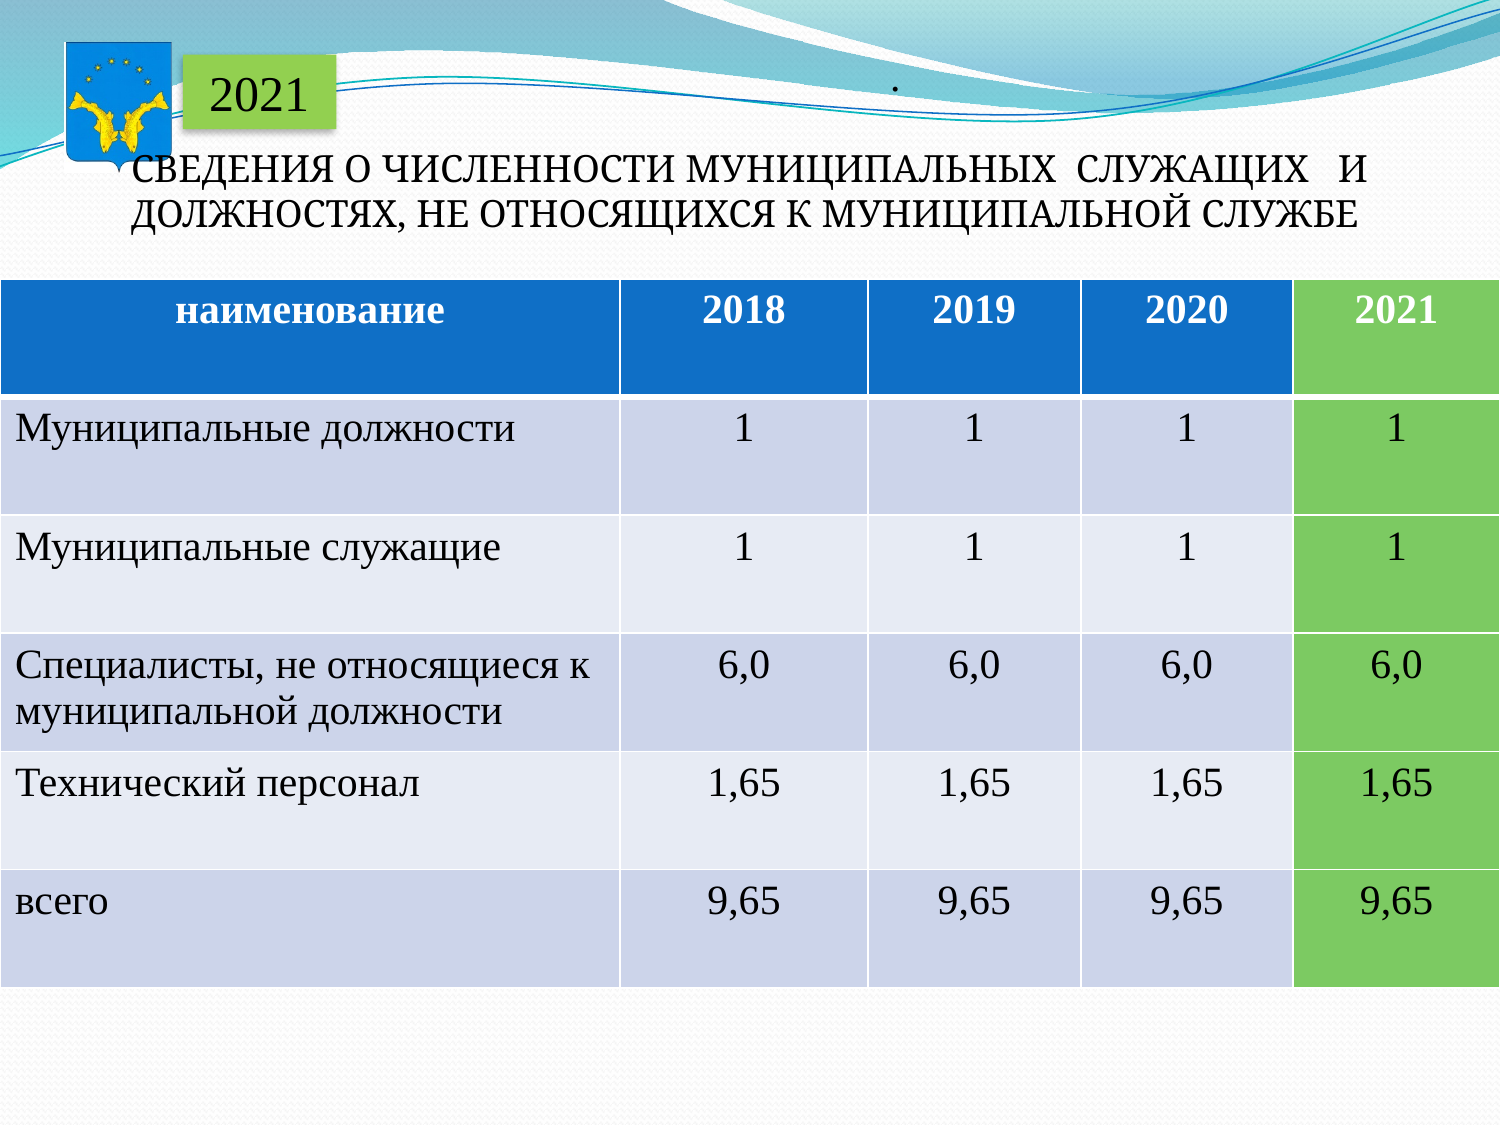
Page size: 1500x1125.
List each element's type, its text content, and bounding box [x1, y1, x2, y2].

table_header 2018 [621, 280, 867, 394]
table_cell 1,65 [1294, 752, 1499, 869]
table_cell 1,65 [869, 752, 1080, 869]
table_cell 1 [1294, 400, 1499, 514]
table_cell всего [1, 870, 619, 987]
text_box СВЕДЕНИЯ О ЧИСЛЕННОСТИ МУНИЦИПАЛЬНЫХ СЛУЖАЩИХ И ДОЛЖНОСТЯХ, НЕ ОТНОСЯЩИХСЯ К МУНИЦИПАЛЬНОЙ СЛУЖБЕ [0, 137, 1500, 242]
table_header 2019 [869, 280, 1080, 394]
table_cell Технический персонал [1, 752, 619, 869]
table_cell 6,0 [621, 634, 867, 751]
table_header 2021 [1294, 280, 1499, 394]
table_cell 1 [869, 400, 1080, 514]
table_cell 1,65 [621, 752, 867, 869]
table_cell 1 [621, 516, 867, 632]
table_cell 6,0 [1082, 634, 1292, 751]
table_cell 9,65 [1294, 870, 1499, 987]
table_cell Муниципальные служащие [1, 516, 619, 632]
table_cell 1 [1082, 516, 1292, 632]
picture [64, 42, 172, 173]
table_cell Муниципальные должности [1, 400, 619, 514]
table_cell Специалисты, не относящиеся к муниципальной должности [1, 634, 619, 751]
table_cell 6,0 [869, 634, 1080, 751]
table_cell 1 [621, 400, 867, 514]
text_box . [301, 42, 1500, 108]
table_cell 1 [869, 516, 1080, 632]
table_cell 1 [1294, 516, 1499, 632]
table_cell 1 [1082, 400, 1292, 514]
table_cell 9,65 [1082, 870, 1292, 987]
table_cell 6,0 [1294, 634, 1499, 751]
table_cell 1,65 [1082, 752, 1292, 869]
table_cell 9,65 [621, 870, 867, 987]
text_box 2021 [182, 54, 337, 130]
table_cell 9,65 [869, 870, 1080, 987]
table_header 2020 [1082, 280, 1292, 394]
table_header наименование [1, 280, 619, 394]
